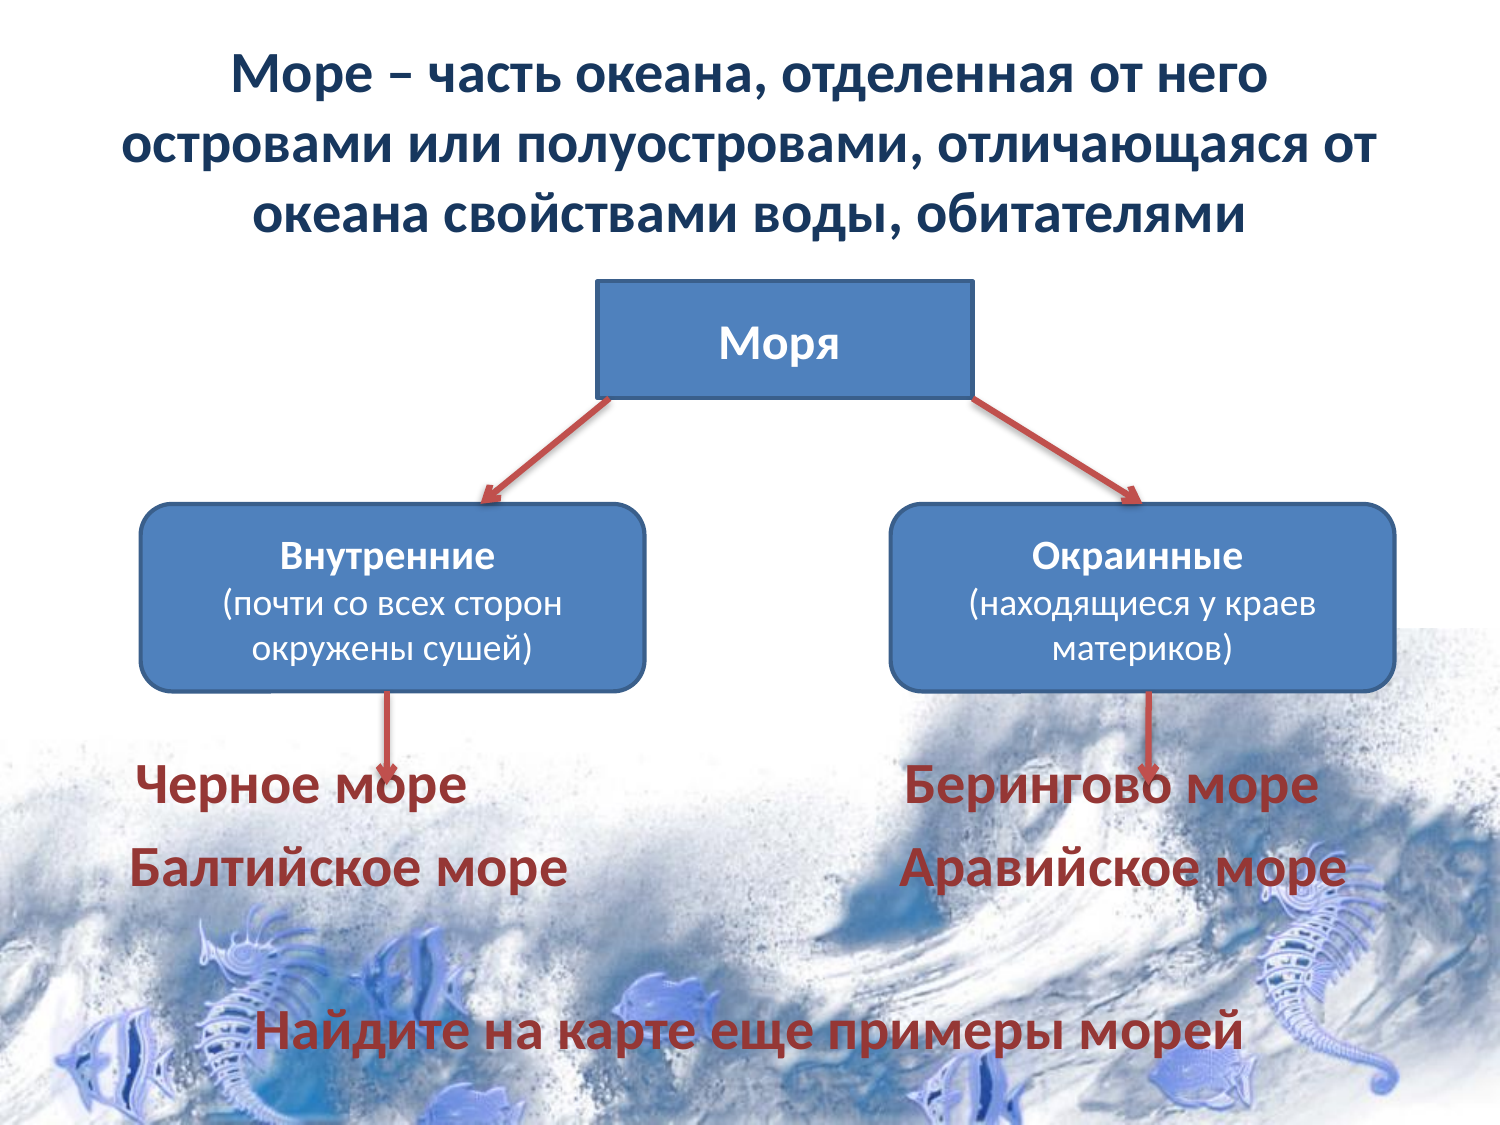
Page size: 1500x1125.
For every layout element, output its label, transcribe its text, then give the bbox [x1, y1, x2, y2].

list Черное море Берингово море Балтийское море Аравийское море Найдите на карте еще примеры морей [74, 262, 1426, 1006]
picture [0, 628, 1500, 1125]
title Море – часть океана, отделенная от него островами или полуостровами, отличающаяся от океана свойствами воды, обитателями [75, 45, 1425, 233]
text_box Внутренние (почти со всех сторон окружены сушей) [138, 501, 647, 694]
text_box Моря [595, 279, 975, 400]
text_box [480, 398, 610, 505]
text_box Окраинные (находящиеся у краев материков) [888, 501, 1397, 694]
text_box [972, 398, 1143, 505]
